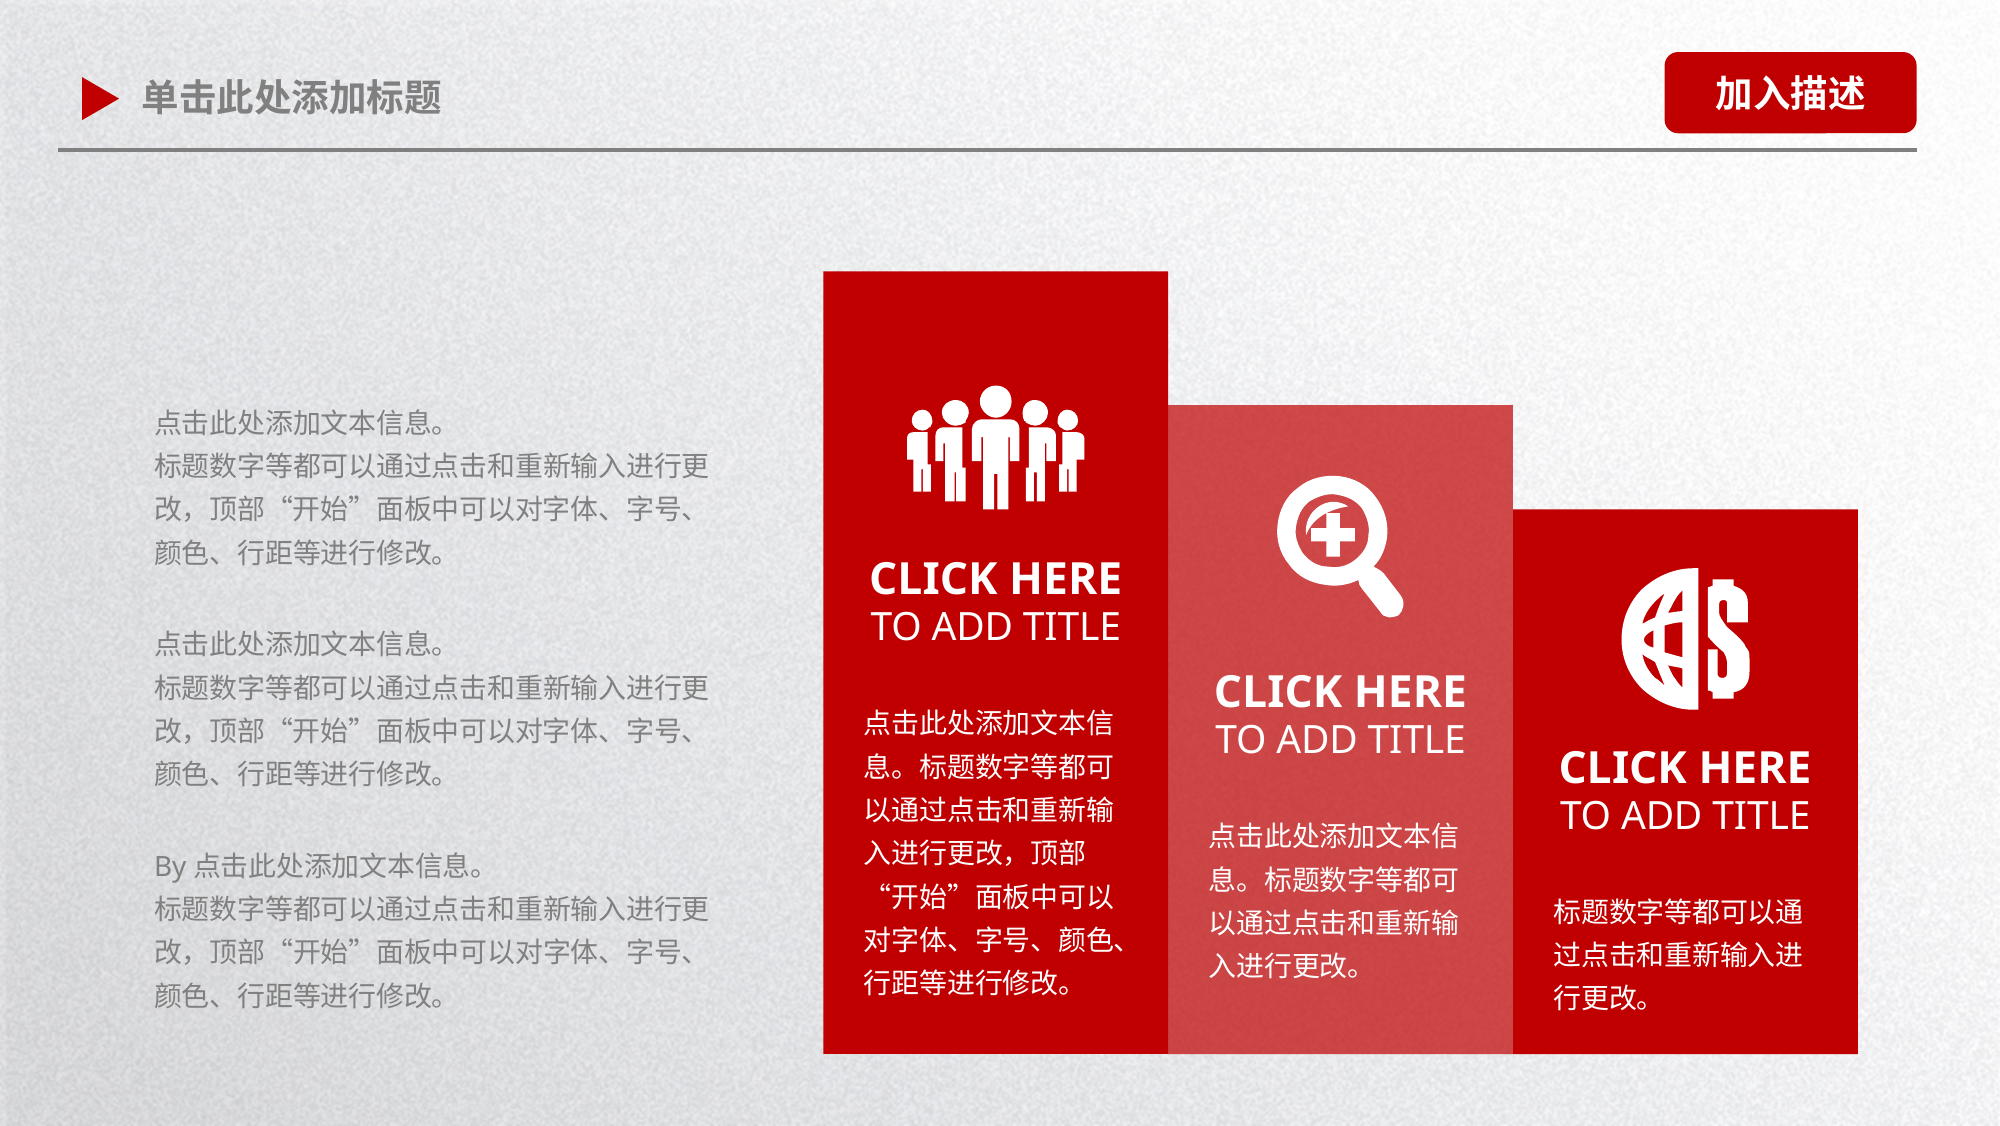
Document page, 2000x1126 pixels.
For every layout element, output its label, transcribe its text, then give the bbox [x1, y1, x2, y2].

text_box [58, 51, 1917, 150]
text_box [1022, 399, 1048, 426]
text_box CLICK HERE [849, 540, 1143, 614]
text_box [907, 432, 931, 492]
text_box [1025, 427, 1056, 502]
text_box [1277, 475, 1404, 618]
text_box [935, 427, 966, 502]
text_box [1707, 579, 1750, 699]
text_box [1059, 432, 1085, 492]
text_box [911, 409, 933, 431]
text_box TO ADD TITLE [1195, 704, 1486, 772]
text_box CLICK HERE [1538, 728, 1832, 802]
text_box [1057, 409, 1079, 431]
text_box [1513, 509, 1858, 1055]
text_box [971, 419, 1020, 510]
picture [0, 0, 2000, 1126]
text_box By点击此处添加文本信息。 标题数字等都可以通过点击和重新输入进行更改，顶部“开始”面板中可以对字体、字号、颜色、行距等进行修改。 [134, 828, 733, 1022]
text_box 点击此处添加文本信息。 标题数字等都可以通过点击和重新输入进行更改，顶部“开始”面板中可以对字体、字号、颜色、行距等进行修改。 [134, 607, 733, 801]
text_box [1621, 568, 1699, 710]
text_box [823, 271, 1169, 1054]
text_box 点击此处添加文本信息。 标题数字等都可以通过点击和重新输入进行更改，顶部“开始”面板中可以对字体、字号、颜色、行距等进行修改。 [134, 385, 734, 579]
text_box [941, 399, 969, 426]
text_box TO ADD TITLE [1540, 780, 1831, 847]
text_box TO ADD TITLE [850, 591, 1141, 659]
text_box 标题数字等都可以通过点击和重新输入进行更改。 [1533, 874, 1837, 1025]
text_box CLICK HERE [1193, 653, 1488, 727]
text_box 点击此处添加文本信息。标题数字等都可以通过点击和重新输入进行更改。 [1188, 799, 1493, 993]
text_box [1168, 405, 1513, 1055]
text_box 点击此处添加文本信息。标题数字等都可以通过点击和重新输入进行更改，顶部“开始”面板中可以对字体、字号、颜色、行距等进行修改。 [844, 686, 1148, 1010]
text_box [979, 385, 1012, 418]
